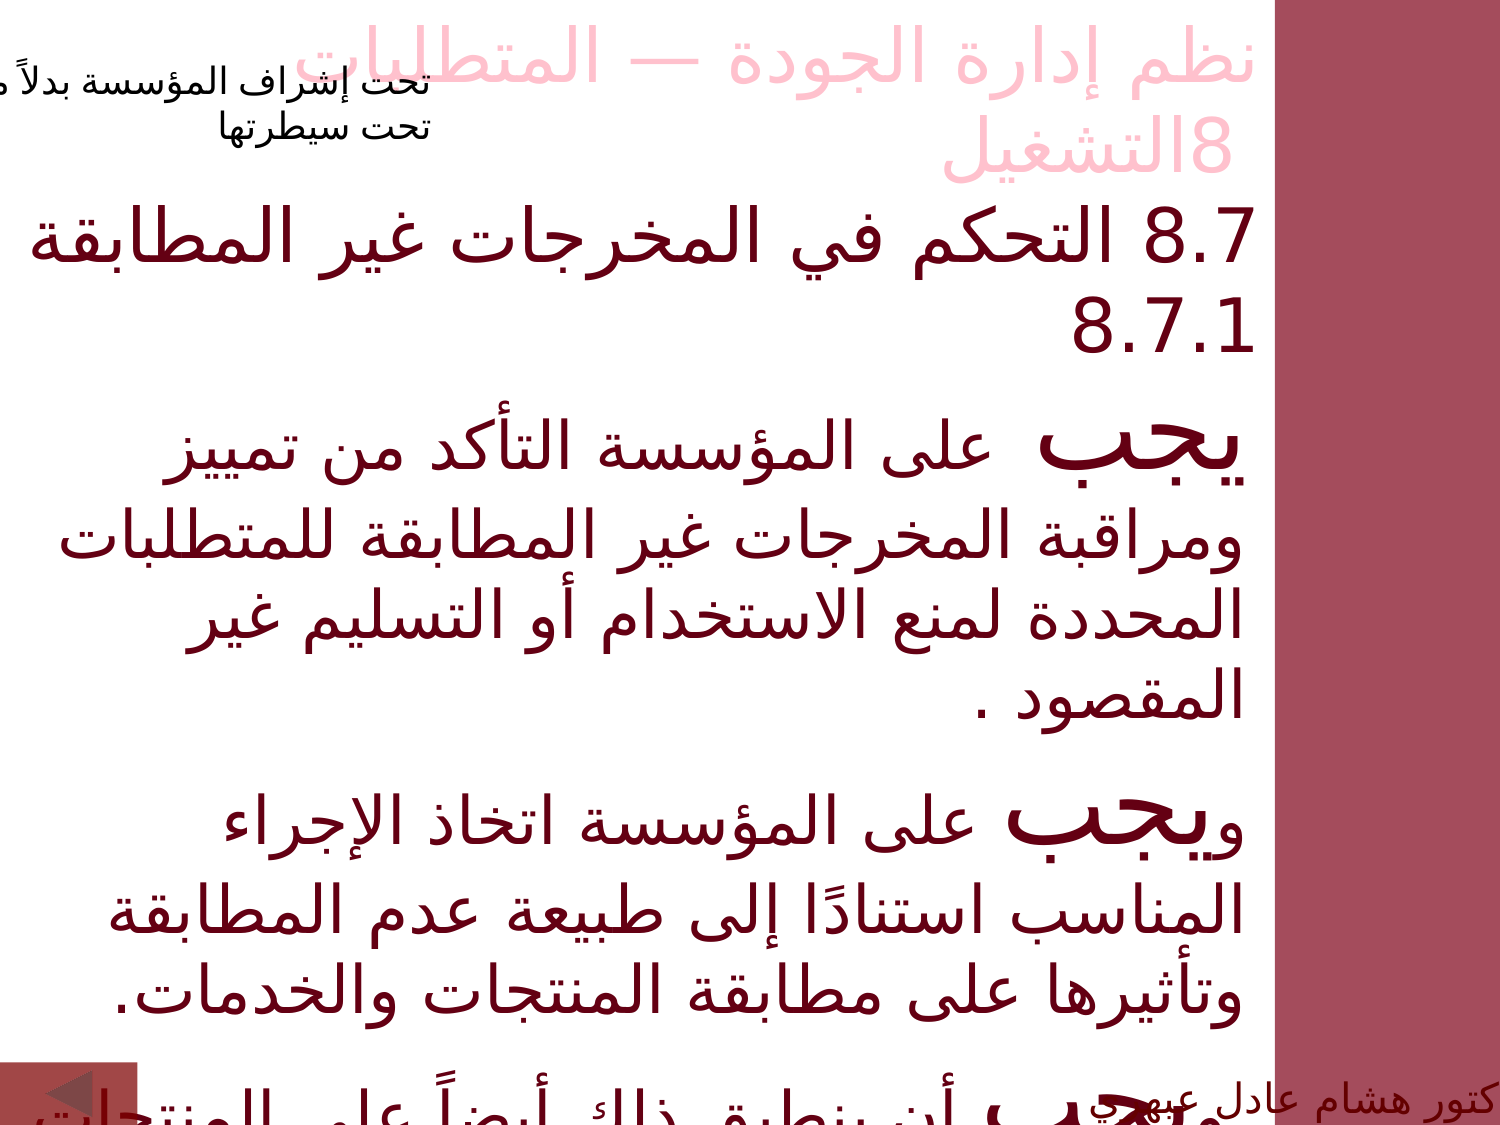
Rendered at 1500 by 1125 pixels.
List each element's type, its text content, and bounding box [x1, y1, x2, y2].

text_box [0, 1060, 140, 1125]
text_box نظم إدارة الجودة — المتطلبات 8التشغيل 8.7 التحكم في المخرجات غير المطابقة 8.7.1 [0, 0, 1275, 375]
text_box الدكتور هشام عادل عبهري [1073, 1064, 1500, 1125]
text_box تحت إشراف المؤسسة بدلاً من تحت سيطرتها [0, 49, 447, 155]
text_box يجب على المؤسسة التأكد من تمييز ومراقبة المخرجات غير المطابقة للمتطلبات المحددة لمنع الاستخدام أو التسليم غير المقصود . ويجب على المؤسسة اتخاذ الإجراء المناسب استنادًا إلى طبيعة عدم المطابقة وتأثيرها على مطابقة المنتجات والخدمات. ويجب أن ينطبق ذلك أيضاً على المنتجات والخدمات غير المطابقة للمواصفات التي تم اكتشافها بعد تسليم المنتجات أو بعد تقديم الخدمات أو أثناء تقديمها. [12, 349, 1263, 1125]
text_box [1273, 0, 1500, 1064]
